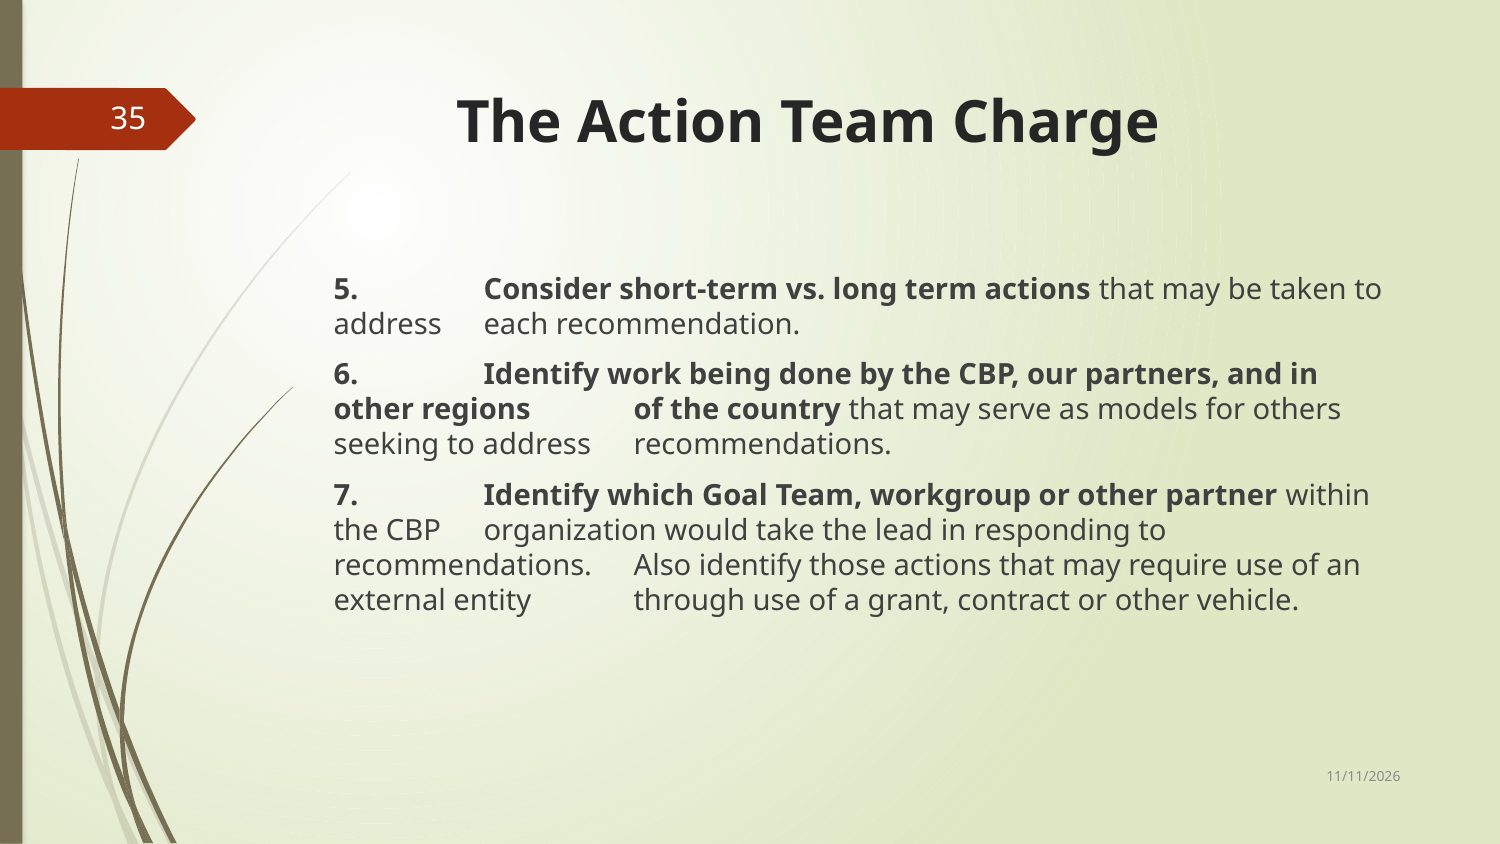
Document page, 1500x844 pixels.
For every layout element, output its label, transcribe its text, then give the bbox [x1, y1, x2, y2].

list 5. Consider short-term vs. long term actions that may be taken to address each recommendation. 6. Identify work being done by the CBP, our partners, and in other regions of the country that may serve as models for others seeking to address recommendations. 7. Identify which Goal Team, workgroup or other partner within the CBP organization would take the lead in responding to recommendations. Also identify those actions that may require use of an external entity through use of a grant, contract or other vehicle. [318, 262, 1416, 728]
title The Action Team Charge [319, 76, 1416, 235]
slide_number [1274, 754, 1416, 800]
slide_number 35 [65, 96, 162, 142]
